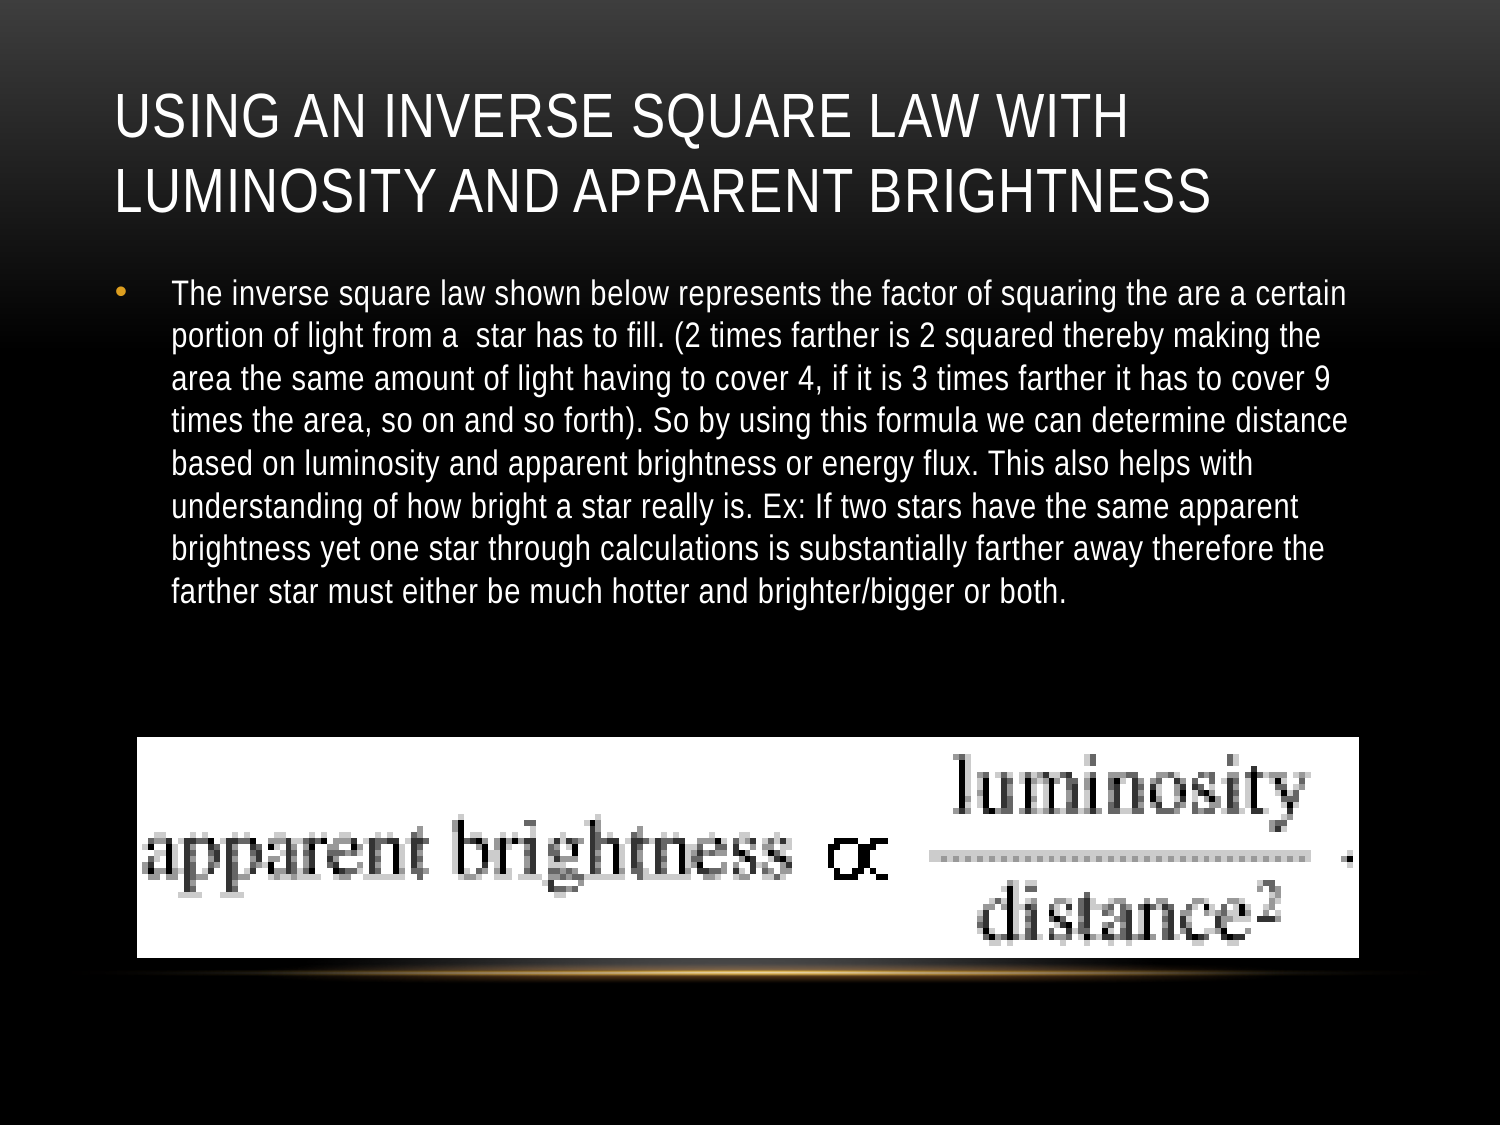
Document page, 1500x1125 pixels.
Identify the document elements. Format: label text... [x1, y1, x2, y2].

list The inverse square law shown below represents the factor of squaring the are a certain portion of light from a star has to fill. (2 times farther is 2 squared thereby making the area the same amount of light having to cover 4, if it is 3 times farther it has to cover 9 times the area, so on and so forth). So by using this formula we can determine distance based on luminosity and apparent brightness or energy flux. This also helps with understanding of how bright a star really is. Ex: If two stars have the same apparent brightness yet one star through calculations is substantially farther away therefore the farther star must either be much hotter and brighter/bigger or both. [99, 262, 1400, 938]
picture [0, 0, 1500, 1125]
title Using an inverse square law with Luminosity and apparent brightness [99, 45, 1400, 233]
